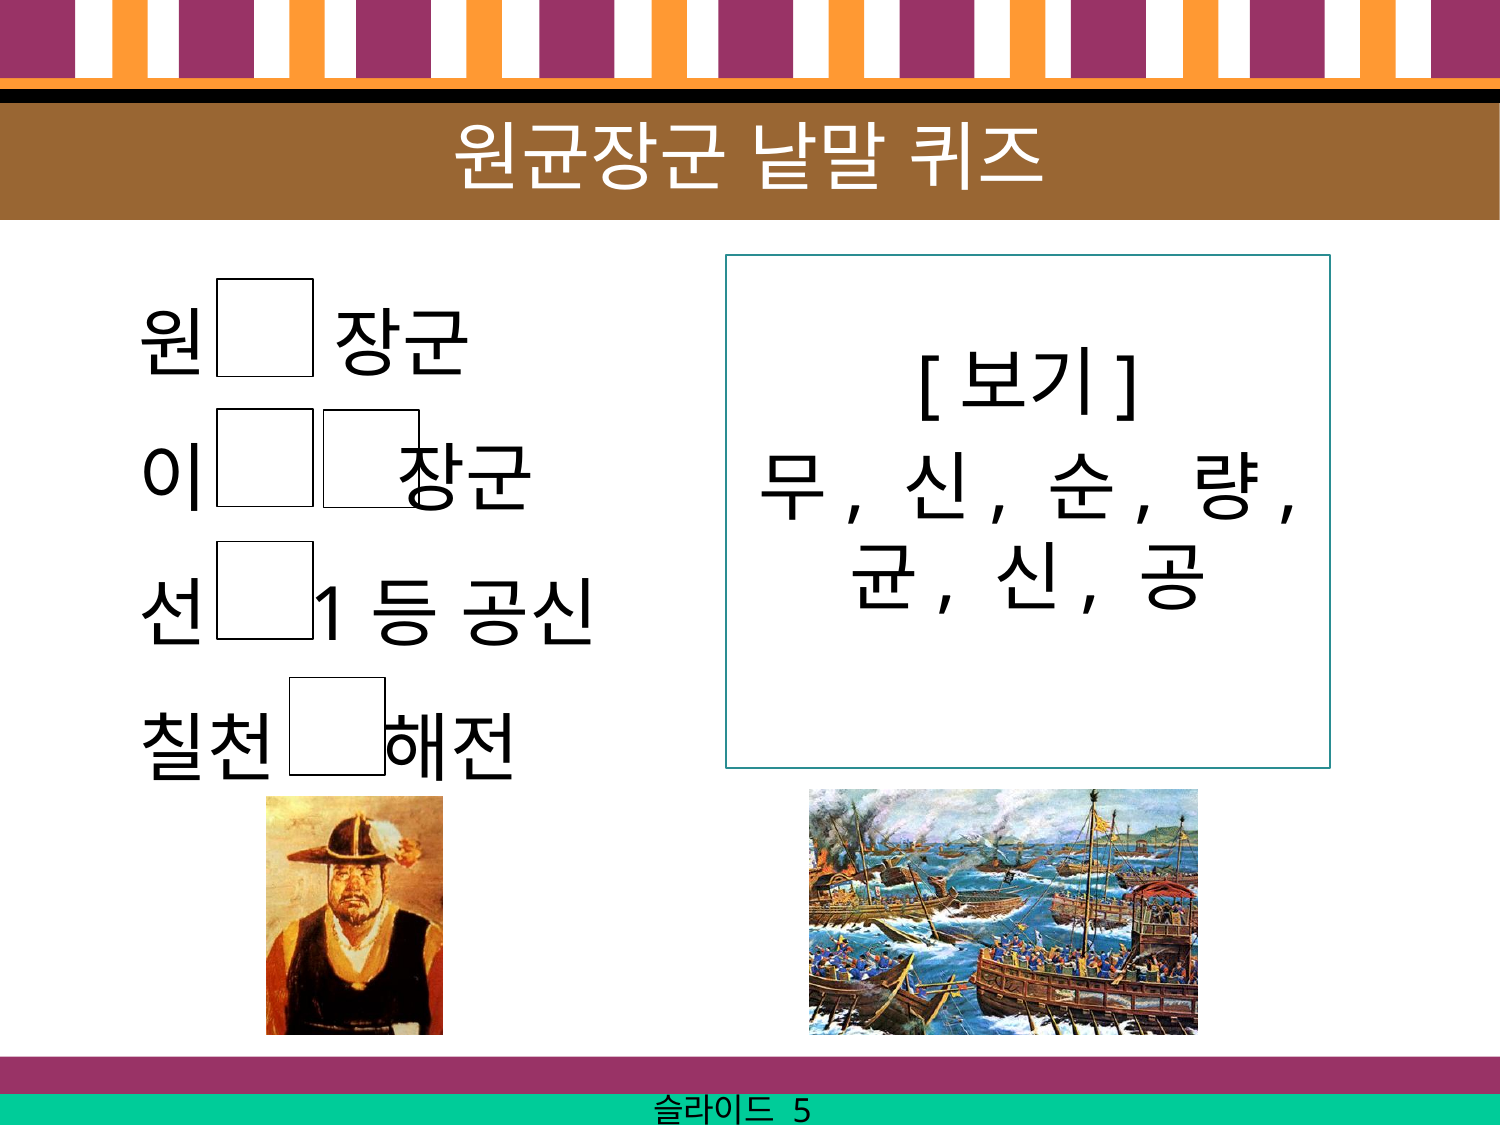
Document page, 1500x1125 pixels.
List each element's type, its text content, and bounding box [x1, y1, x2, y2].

text_box 원 장군 이 장군 선 1등 공신 칠천 해전 [123, 243, 786, 799]
list [보기] 무, 신, 순, 량, 균, 신, 공 [786, 255, 1331, 768]
title 원균장군 낱말 퀴즈 [75, 101, 1425, 230]
picture [265, 795, 444, 1036]
text_box [217, 408, 313, 507]
picture [808, 788, 1198, 1036]
text_box [323, 410, 420, 508]
text_box 슬라이드 5 [596, 1082, 869, 1125]
text_box [217, 541, 313, 640]
text_box [217, 278, 313, 377]
text_box [289, 677, 386, 776]
